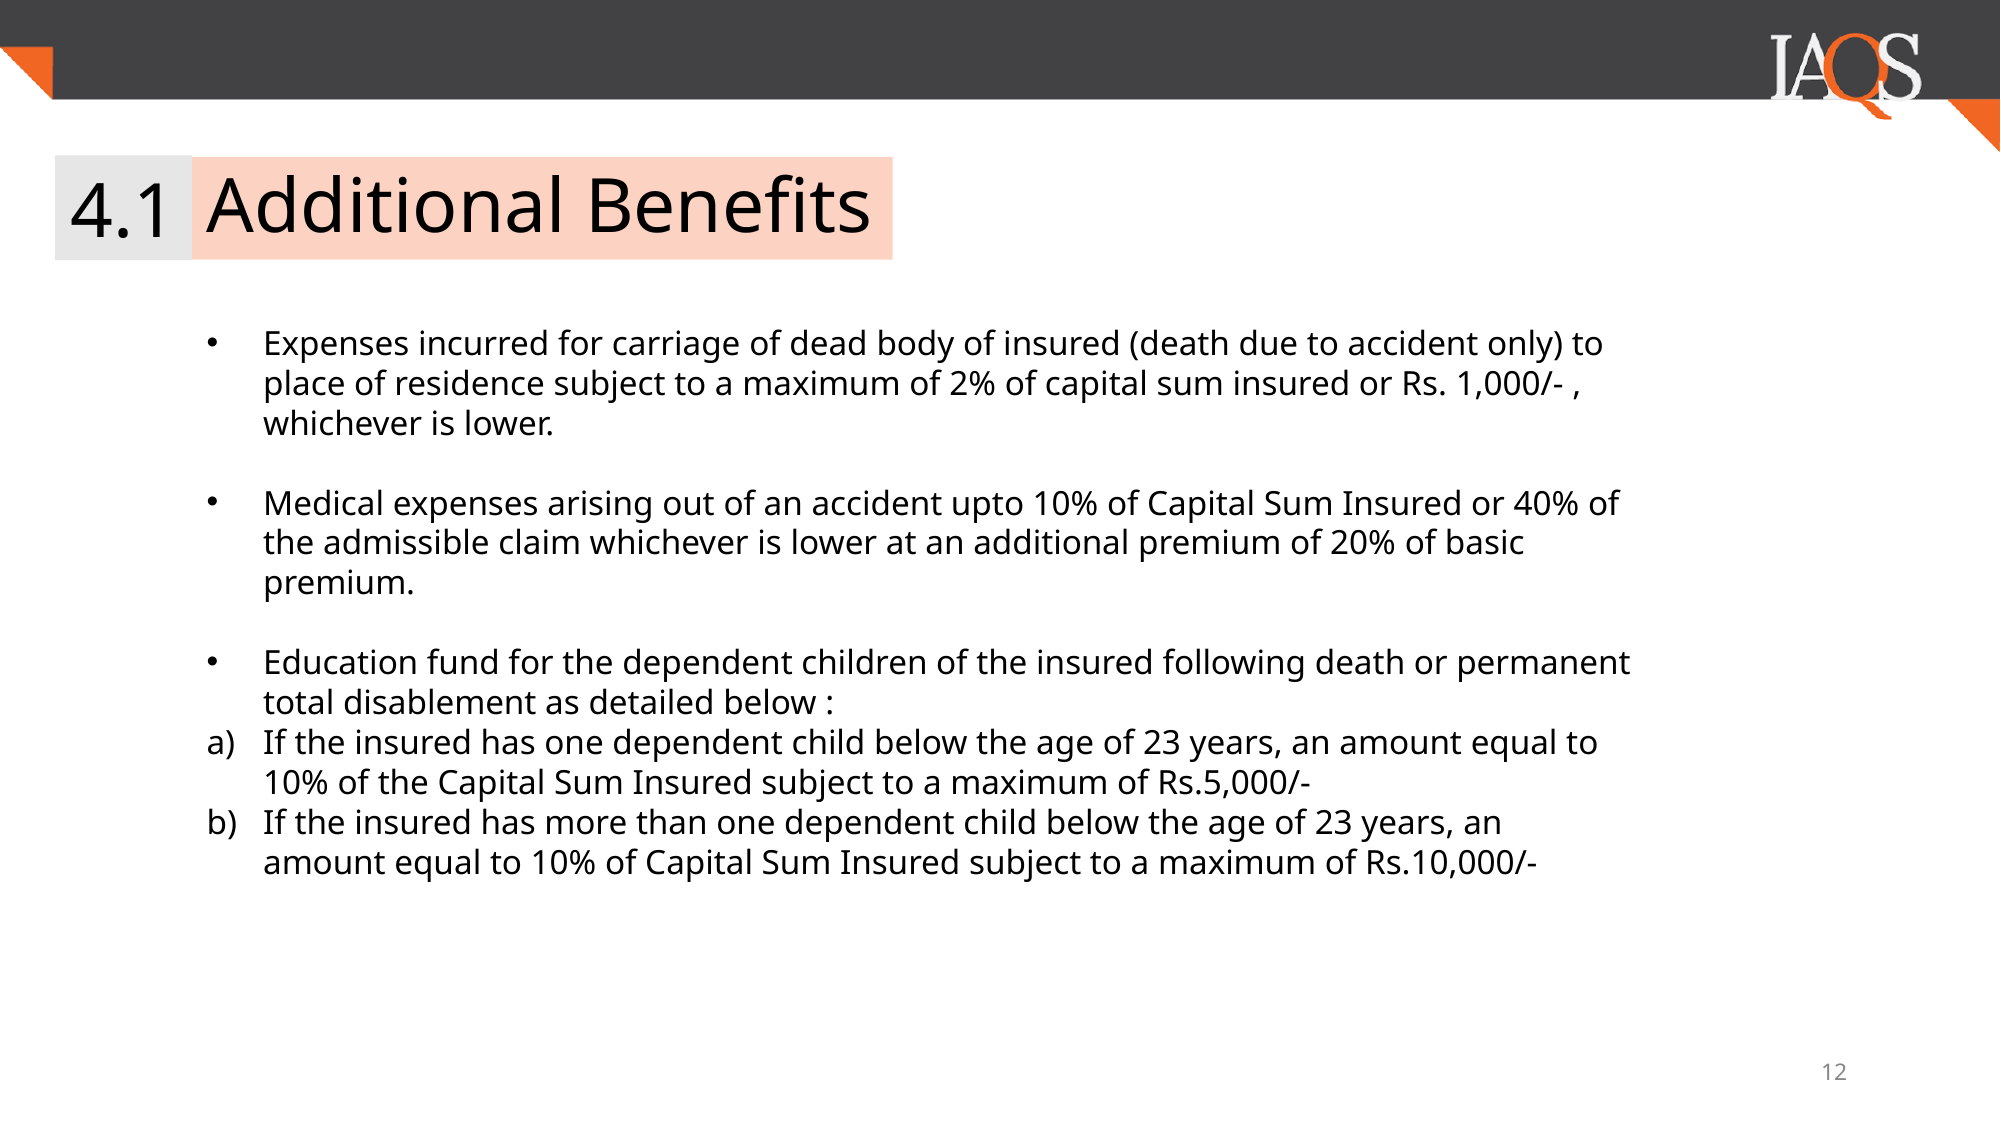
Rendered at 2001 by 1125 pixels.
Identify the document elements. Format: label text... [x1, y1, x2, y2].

picture [0, 0, 2000, 152]
text_box 4.1 [55, 155, 192, 261]
title Additional Benefits [192, 156, 893, 260]
text_box Expenses incurred for carriage of dead body of insured (death due to accident only) to place of residence subject to a maximum of 2% of capital sum insured or Rs. 1,000/- , whichever is lower. Medical expenses arising out of an accident upto 10% of Capital Sum Insured or 40% of the admissible claim whichever is lower at an additional premium of 20% of basic premium. Education fund for the dependent children of the insured following death or permanent total disablement as detailed below : If the insured has one dependent child below the age of 23 years, an amount equal to 10% of the Capital Sum Insured subject to a maximum of Rs.5,000/- If the insured has more than one dependent child below the age of 23 years, an amount equal to 10% of Capital Sum Insured subject to a maximum of Rs.10,000/- [191, 314, 1650, 889]
slide_number ‹#› [1412, 1042, 1863, 1103]
